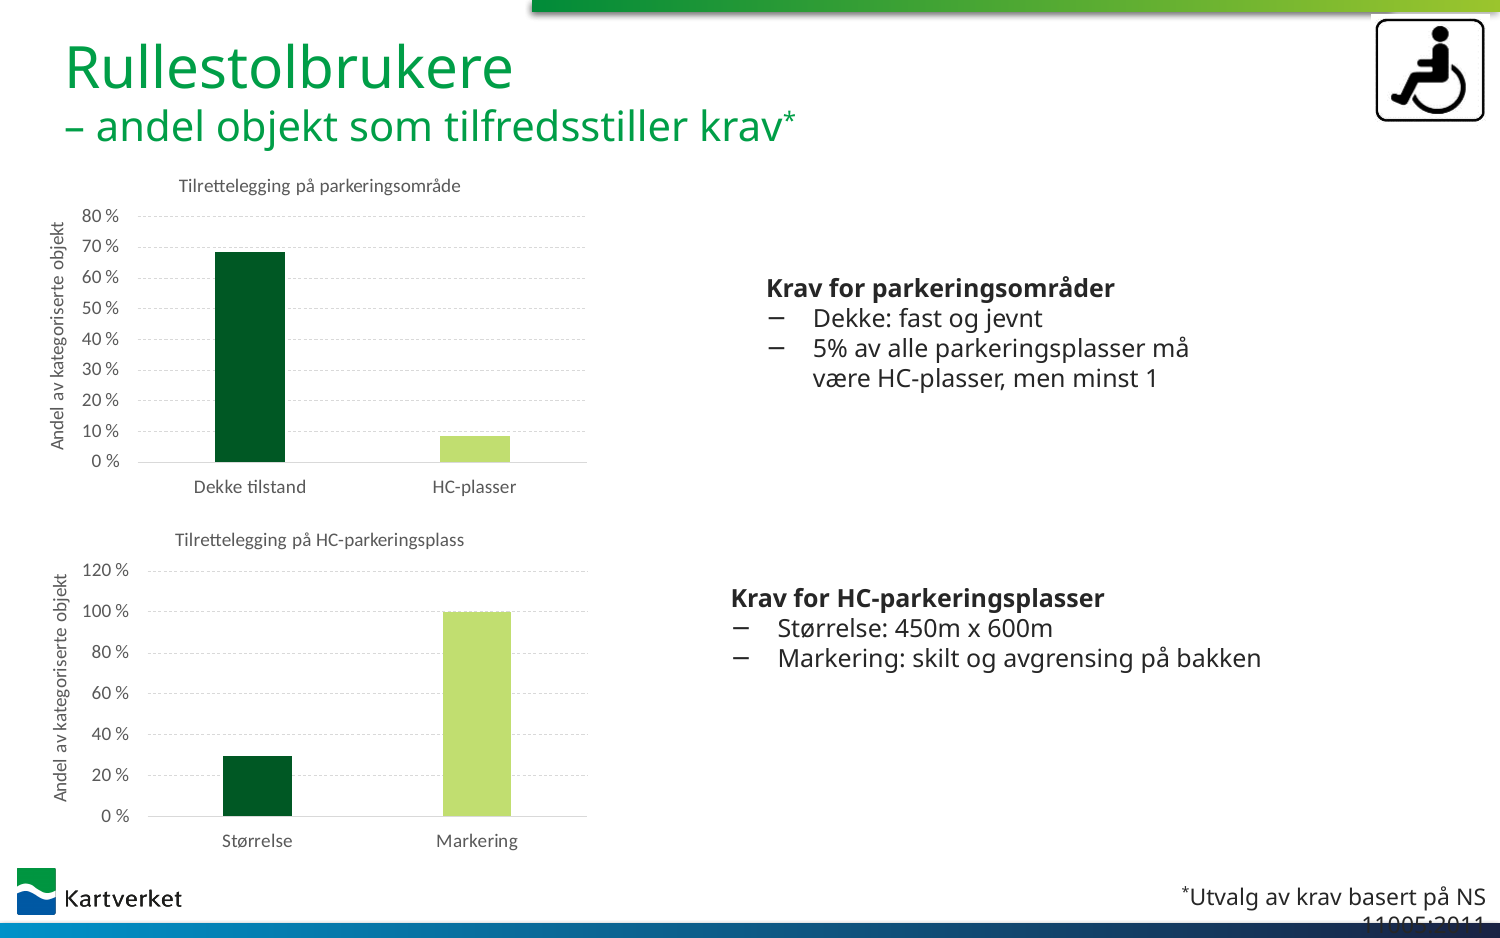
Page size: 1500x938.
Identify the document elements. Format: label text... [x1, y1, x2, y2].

text_box Rullestolbrukere – andel objekt som tilfredsstiller krav* [49, 23, 1431, 158]
picture [41, 166, 598, 505]
text_box Krav for parkeringsområder Dekke: fast og jevnt 5% av alle parkeringsplasser må være HC-plasser, men minst 1 [751, 264, 1232, 400]
picture [41, 520, 598, 859]
picture [1371, 13, 1491, 127]
text_box Krav for HC-parkeringsplasser Størrelse: 450m x 600m Markering: skilt og avgrensing på bakken [715, 574, 1278, 680]
text_box *Utvalg av krav basert på NS 11005:2011 [1068, 873, 1500, 938]
